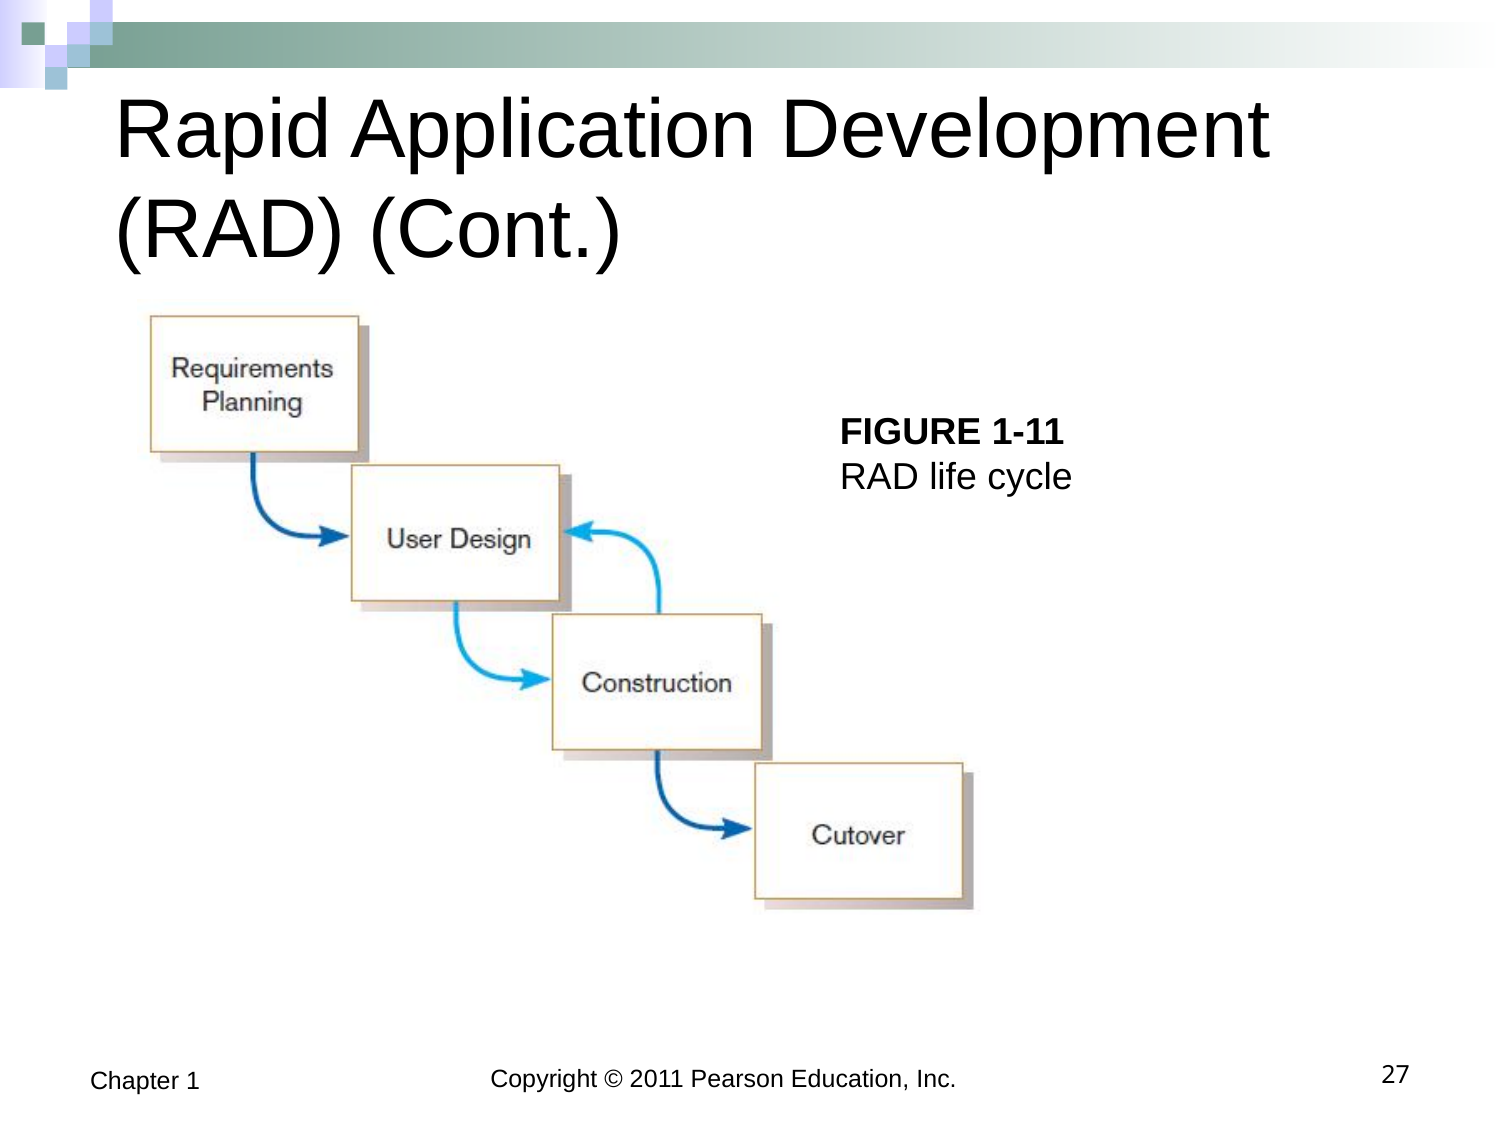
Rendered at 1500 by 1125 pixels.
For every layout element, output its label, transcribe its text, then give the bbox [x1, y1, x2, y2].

title Rapid Application Development (RAD) (Cont.) [99, 84, 1400, 264]
footer Copyright © 2011 Pearson Education, Inc. [426, 1024, 1074, 1101]
picture [137, 299, 994, 926]
slide_number 27 [1074, 1024, 1426, 1101]
text_box FIGURE 1-11 RAD life cycle [998, 399, 1200, 505]
slide_number Chapter 1 [74, 1024, 426, 1103]
